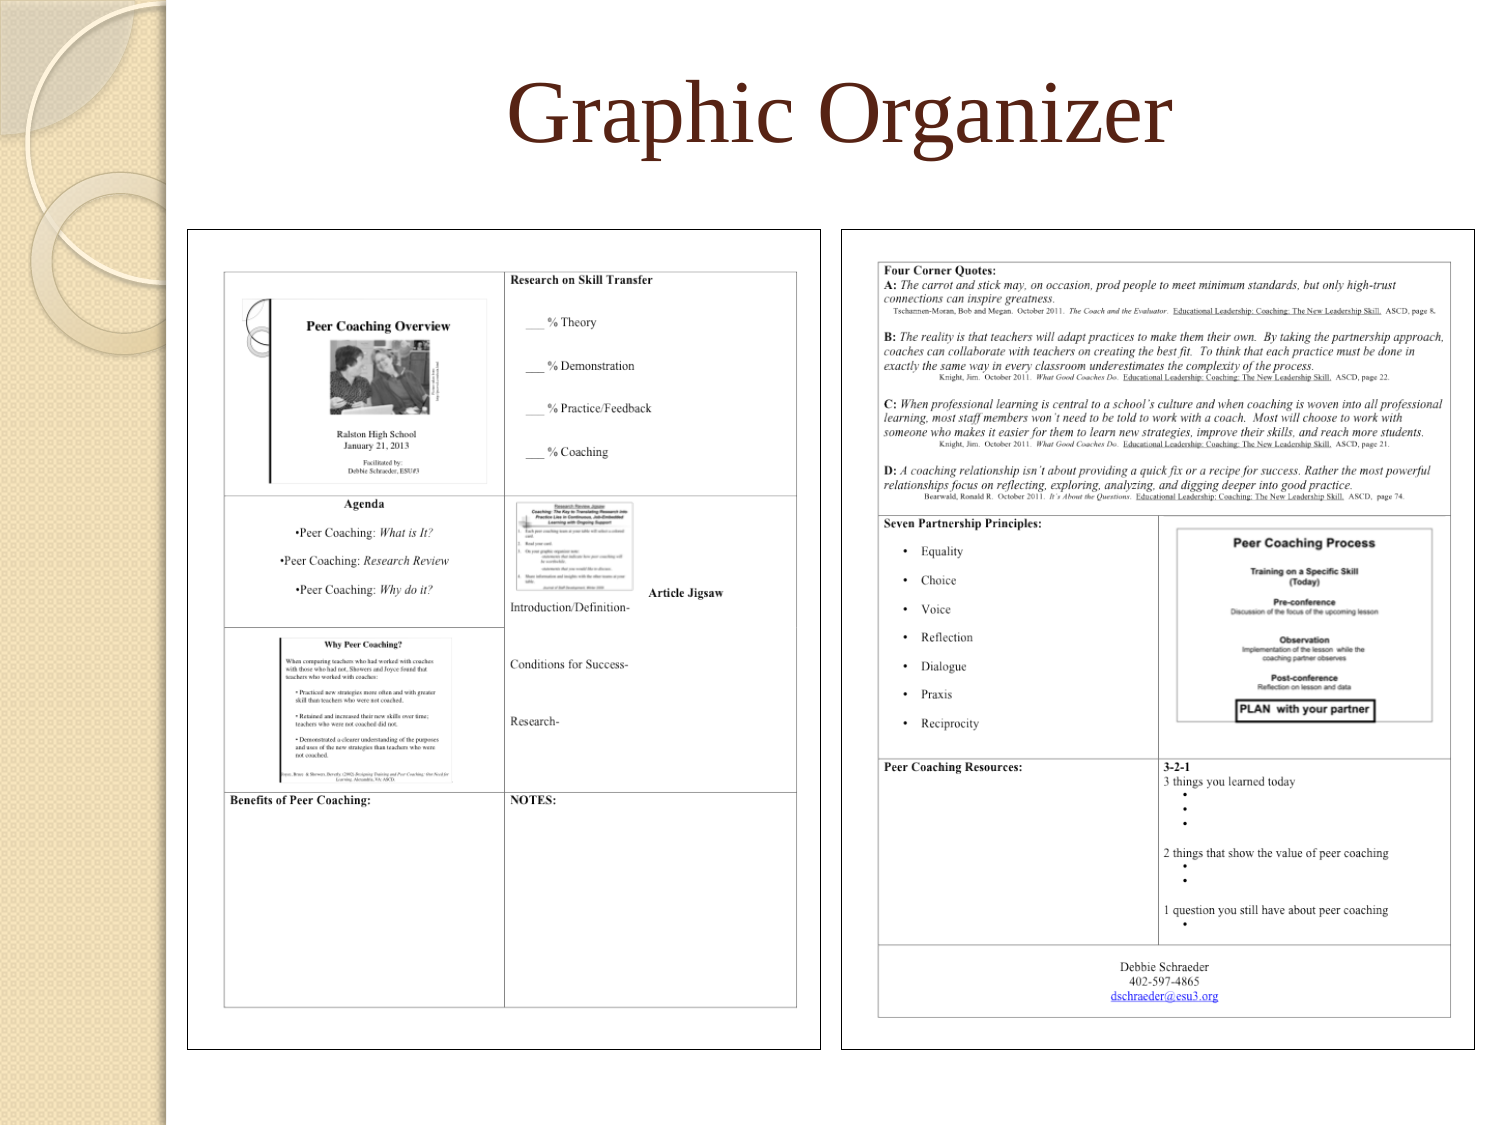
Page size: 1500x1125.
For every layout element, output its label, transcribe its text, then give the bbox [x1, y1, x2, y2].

picture [186, 229, 822, 1051]
picture [840, 229, 1476, 1051]
title Graphic Organizer [225, 12, 1456, 200]
